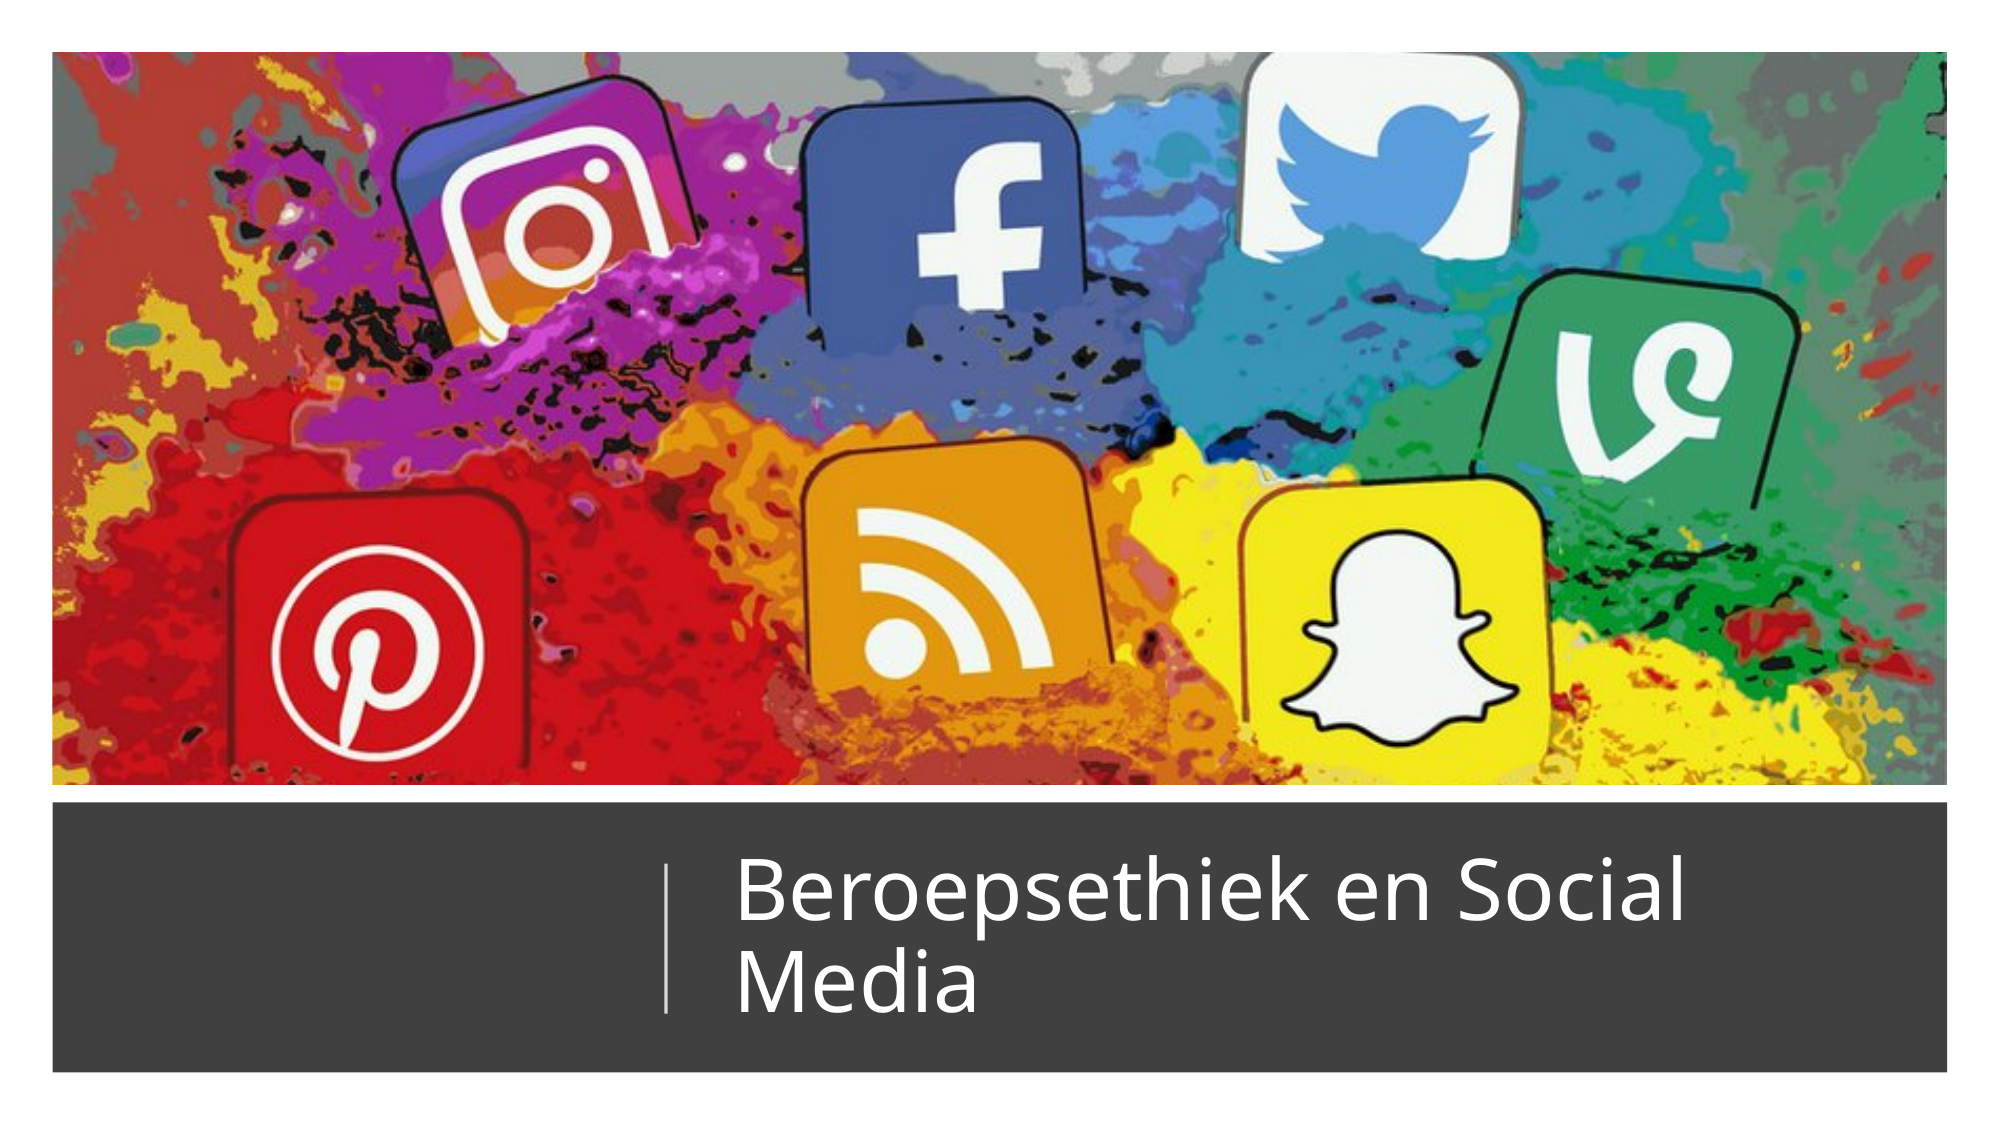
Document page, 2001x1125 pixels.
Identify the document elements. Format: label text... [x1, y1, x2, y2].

title Beroepsethiek en Social Media [718, 835, 1863, 1043]
picture [52, 52, 1947, 785]
text_box [52, 801, 1948, 1073]
